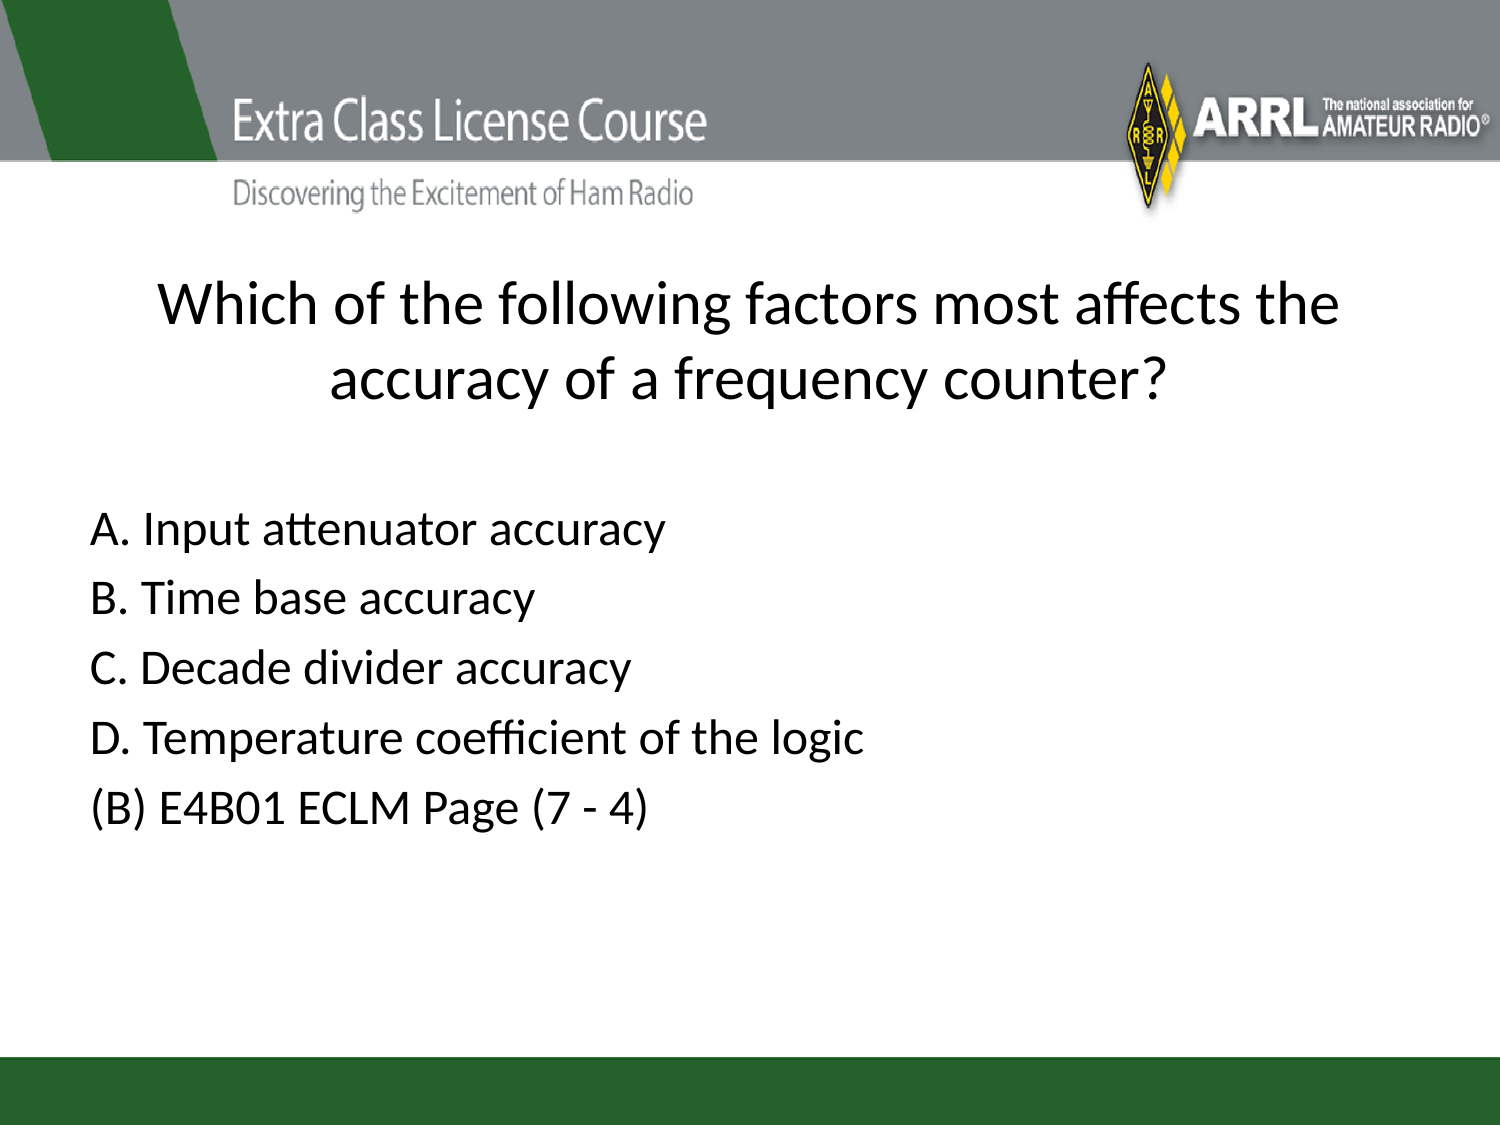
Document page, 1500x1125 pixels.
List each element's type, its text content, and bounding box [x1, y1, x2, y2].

list A. Input attenuator accuracy B. Time base accuracy C. Decade divider accuracy D. Temperature coefficient of the logic (B) E4B01 ECLM Page (7 - 4) [75, 487, 1425, 1005]
picture [0, 0, 1500, 1125]
title Which of the following factors most affects the accuracy of a frequency counter? [75, 254, 1425, 435]
